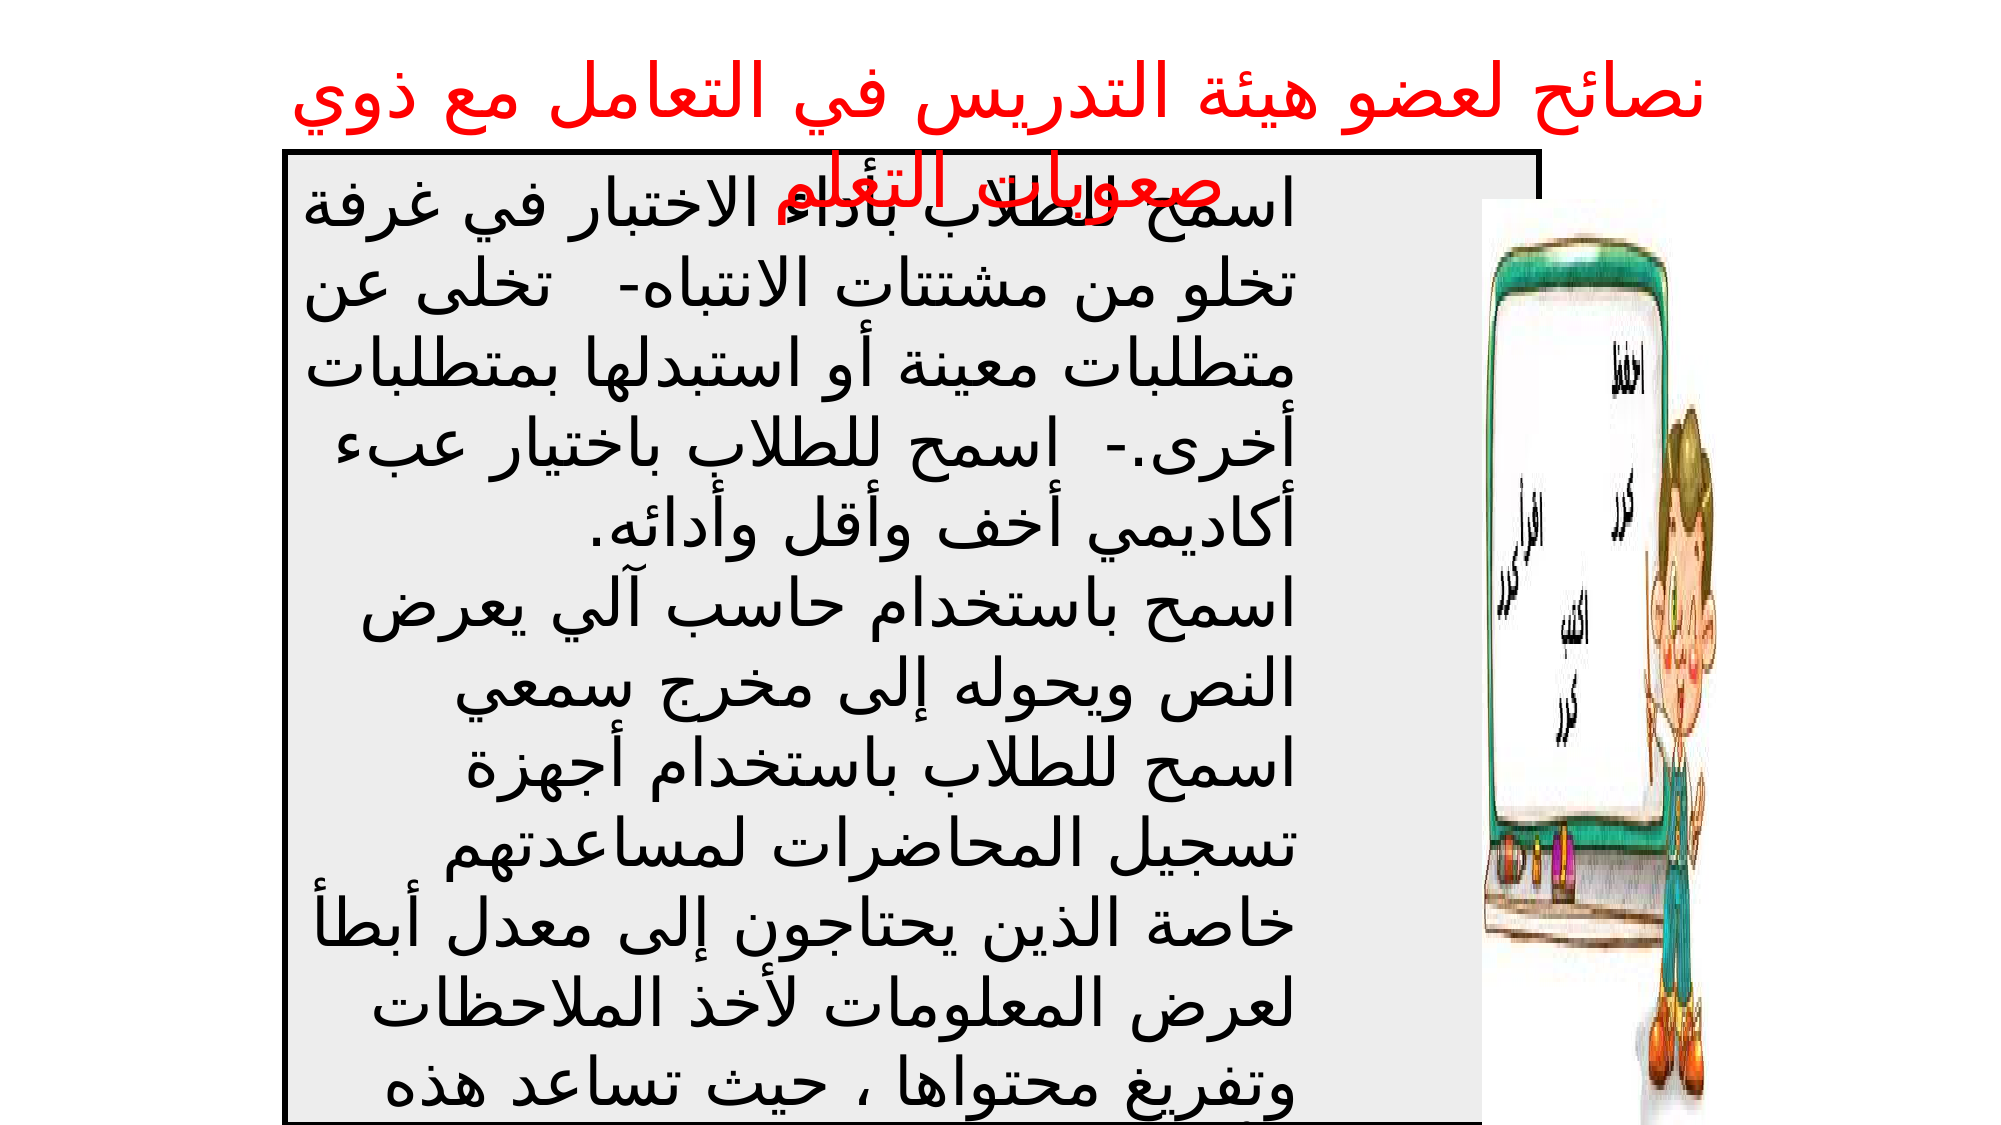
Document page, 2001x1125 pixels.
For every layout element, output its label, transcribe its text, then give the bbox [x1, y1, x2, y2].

picture [1482, 199, 1717, 1125]
text_box اسمح للطلاب بأداء الاختبار في غرفة تخلو من مشتتات الانتباه- تخلى عن متطلبات معينة أو استبدلها بمتطلبات أخرى.- اسمح للطلاب باختيار عبء أكاديمي أخف وأقل وأدائه. اسمح باستخدام حاسب آلي يعرض النص ويحوله إلى مخرج سمعي اسمح للطلاب باستخدام أجهزة تسجيل المحاضرات لمساعدتهم خاصة الذين يحتاجون إلى معدل أبطأ لعرض المعلومات لأخذ الملاحظات وتفريغ محتواها ، حيث تساعد هذه الأجهزة السمعية للمحاضرة على تيسير فهم هؤلاء الطلاب واستيعابهم [285, 152, 1540, 1125]
text_box نصائح لعضو هيئة التدريس في التعامل مع ذوي صعوبات التعلم [249, 35, 1750, 118]
